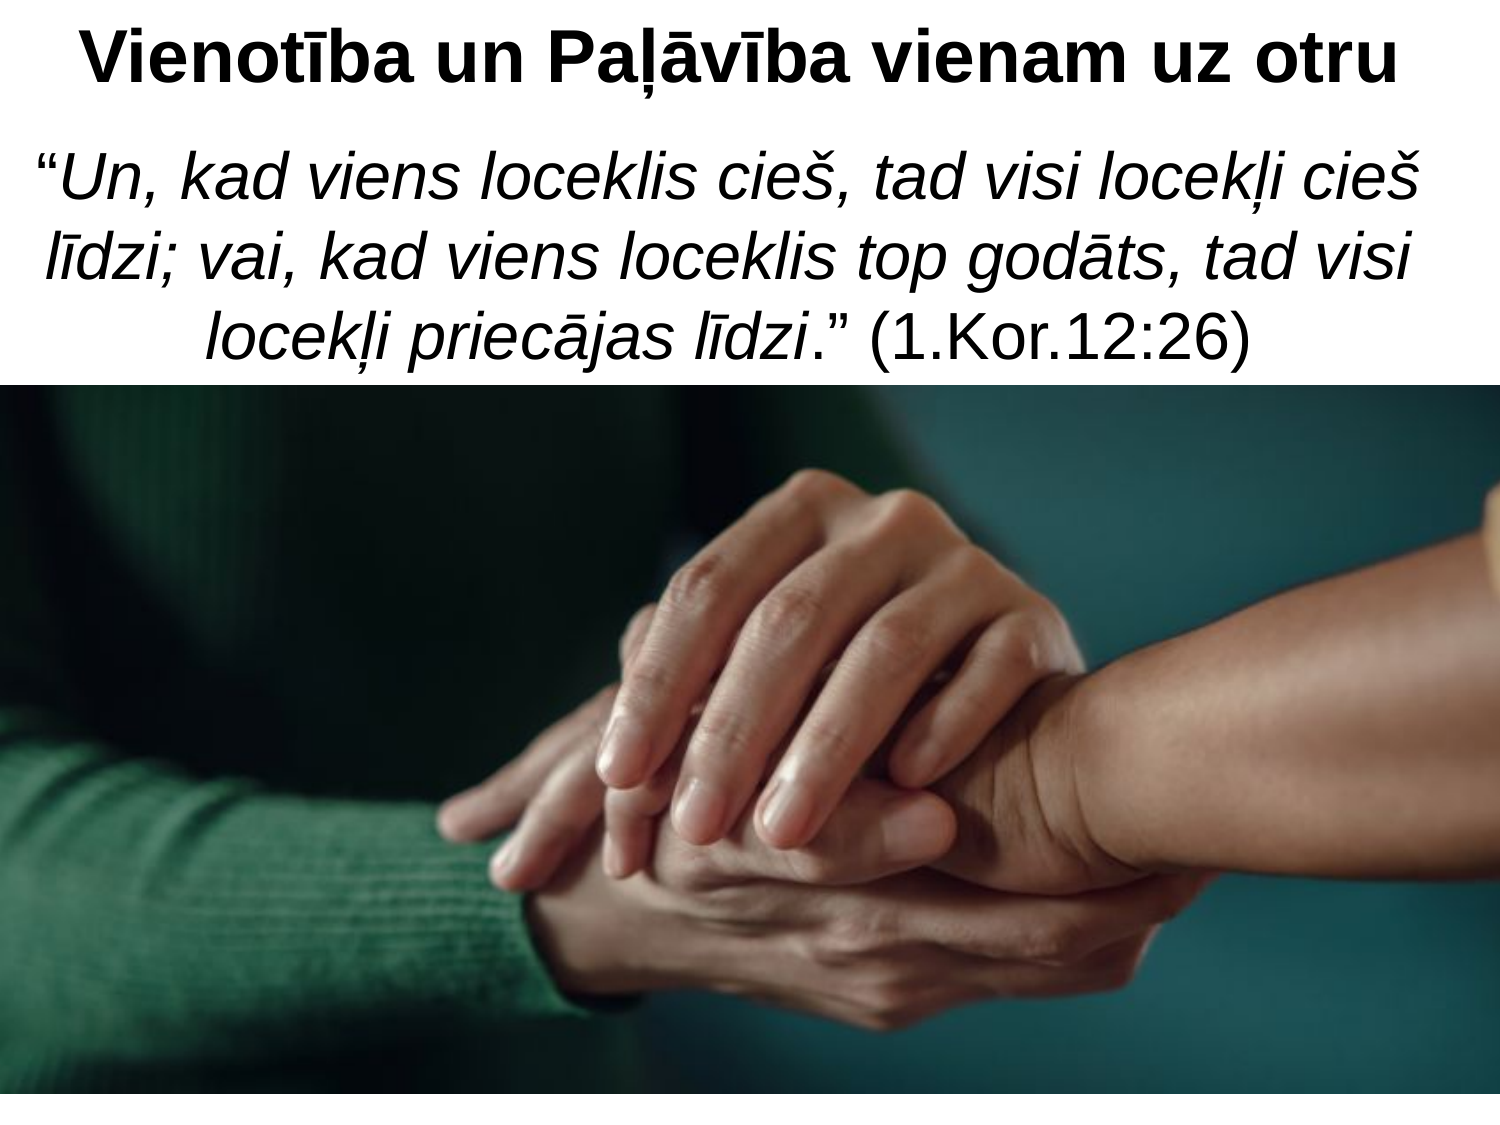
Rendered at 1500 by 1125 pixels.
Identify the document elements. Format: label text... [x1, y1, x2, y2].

text_box “Un, kad viens loceklis cieš, tad visi locekļi cieš līdzi; vai, kad viens loceklis top godāts, tad visi locekļi priecājas līdzi.” (1.Kor.12:26) [0, 125, 1459, 380]
text_box Vienotība un Paļāvība vienam uz otru [0, 0, 1500, 105]
picture [0, 385, 1500, 1095]
